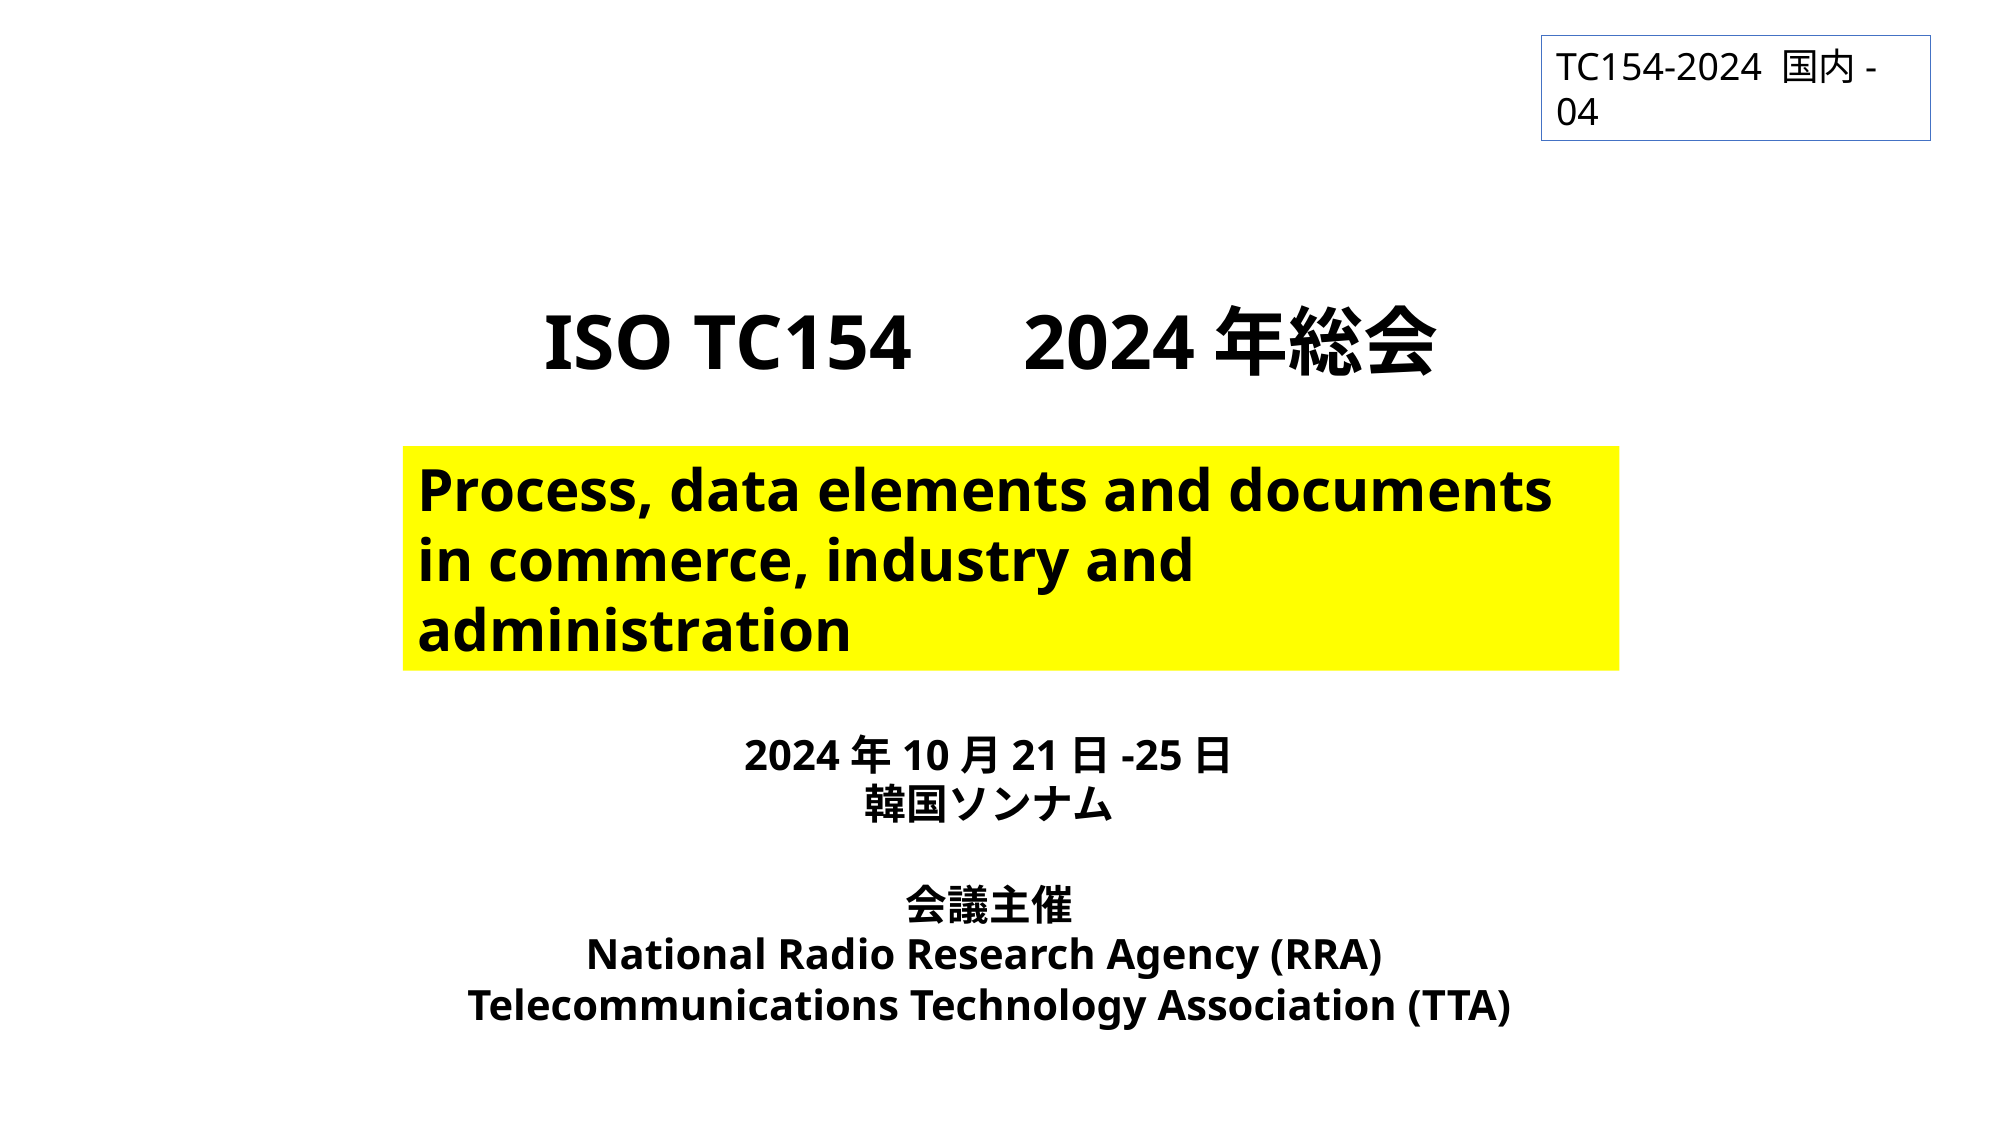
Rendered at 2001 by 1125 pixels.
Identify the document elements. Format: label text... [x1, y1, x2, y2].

text_box ISO TC154 2024年総会 [441, 287, 1542, 393]
text_box 2024年10月21日-25日 韓国ソンナム 会議主催 National Radio Research Agency (RRA) Telecommunications Technology Association (TTA) [359, 720, 1620, 1086]
text_box Process, data elements and documents in commerce, industry and administration [402, 446, 1620, 671]
text_box TC154-2024 国内-04 [1541, 35, 1931, 141]
